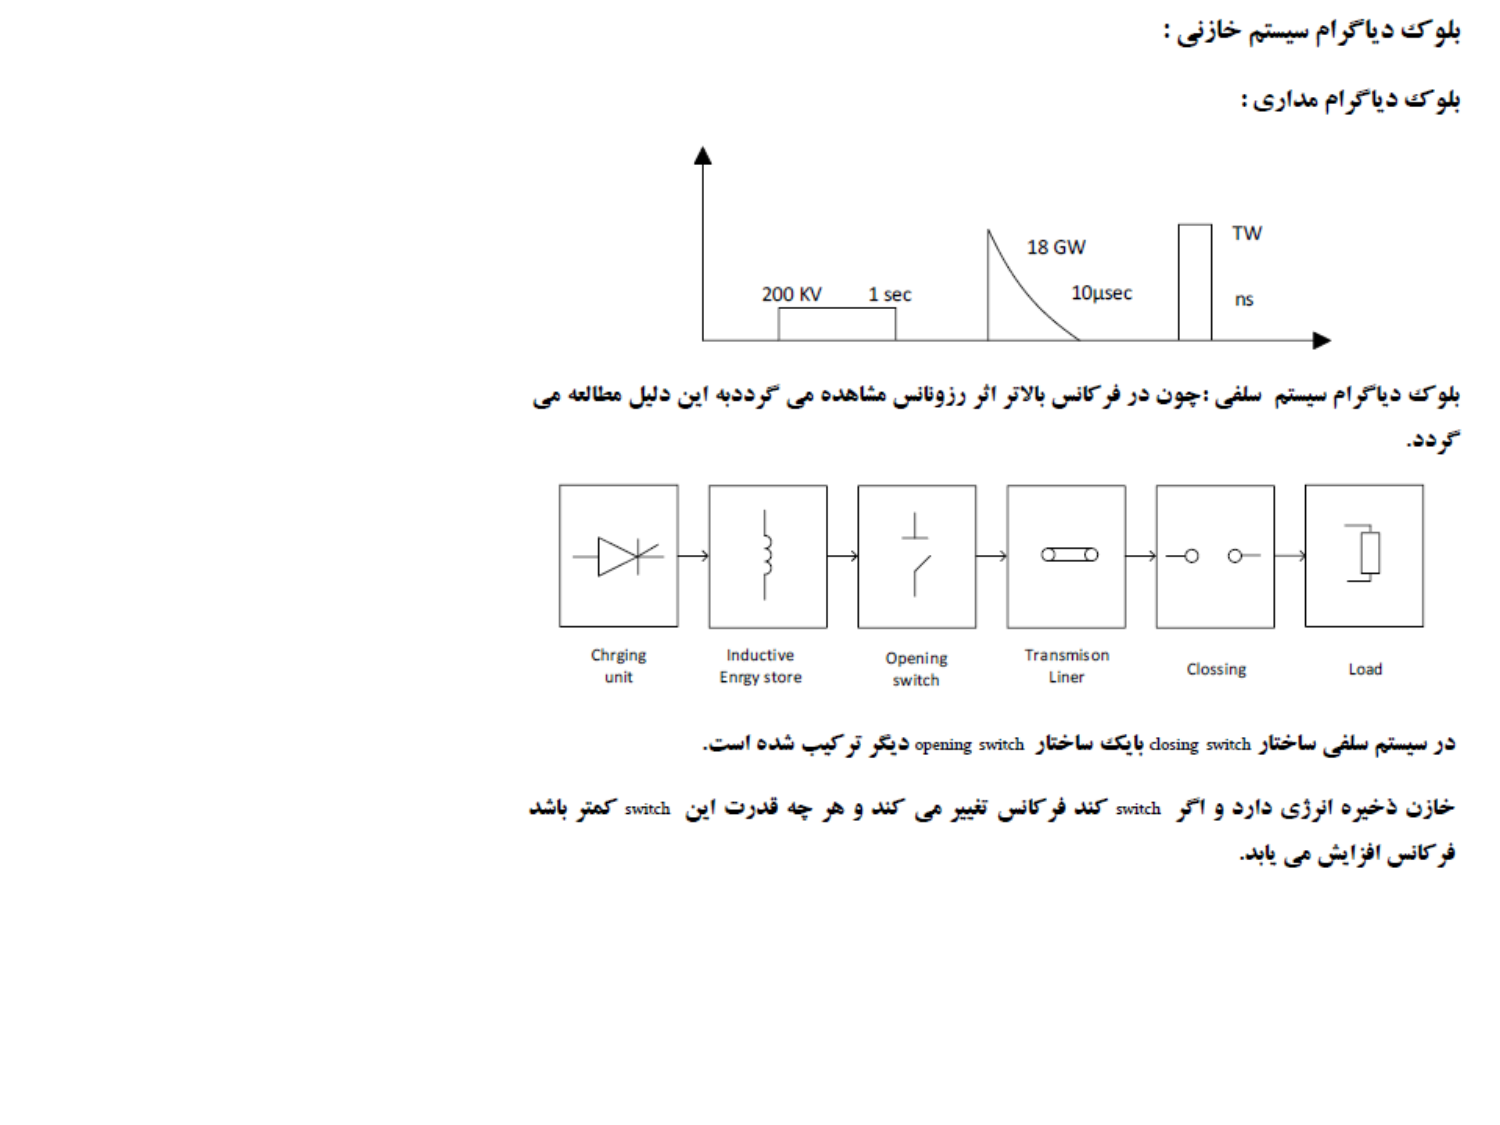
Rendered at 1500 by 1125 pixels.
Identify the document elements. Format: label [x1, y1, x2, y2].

picture [513, 0, 1471, 893]
